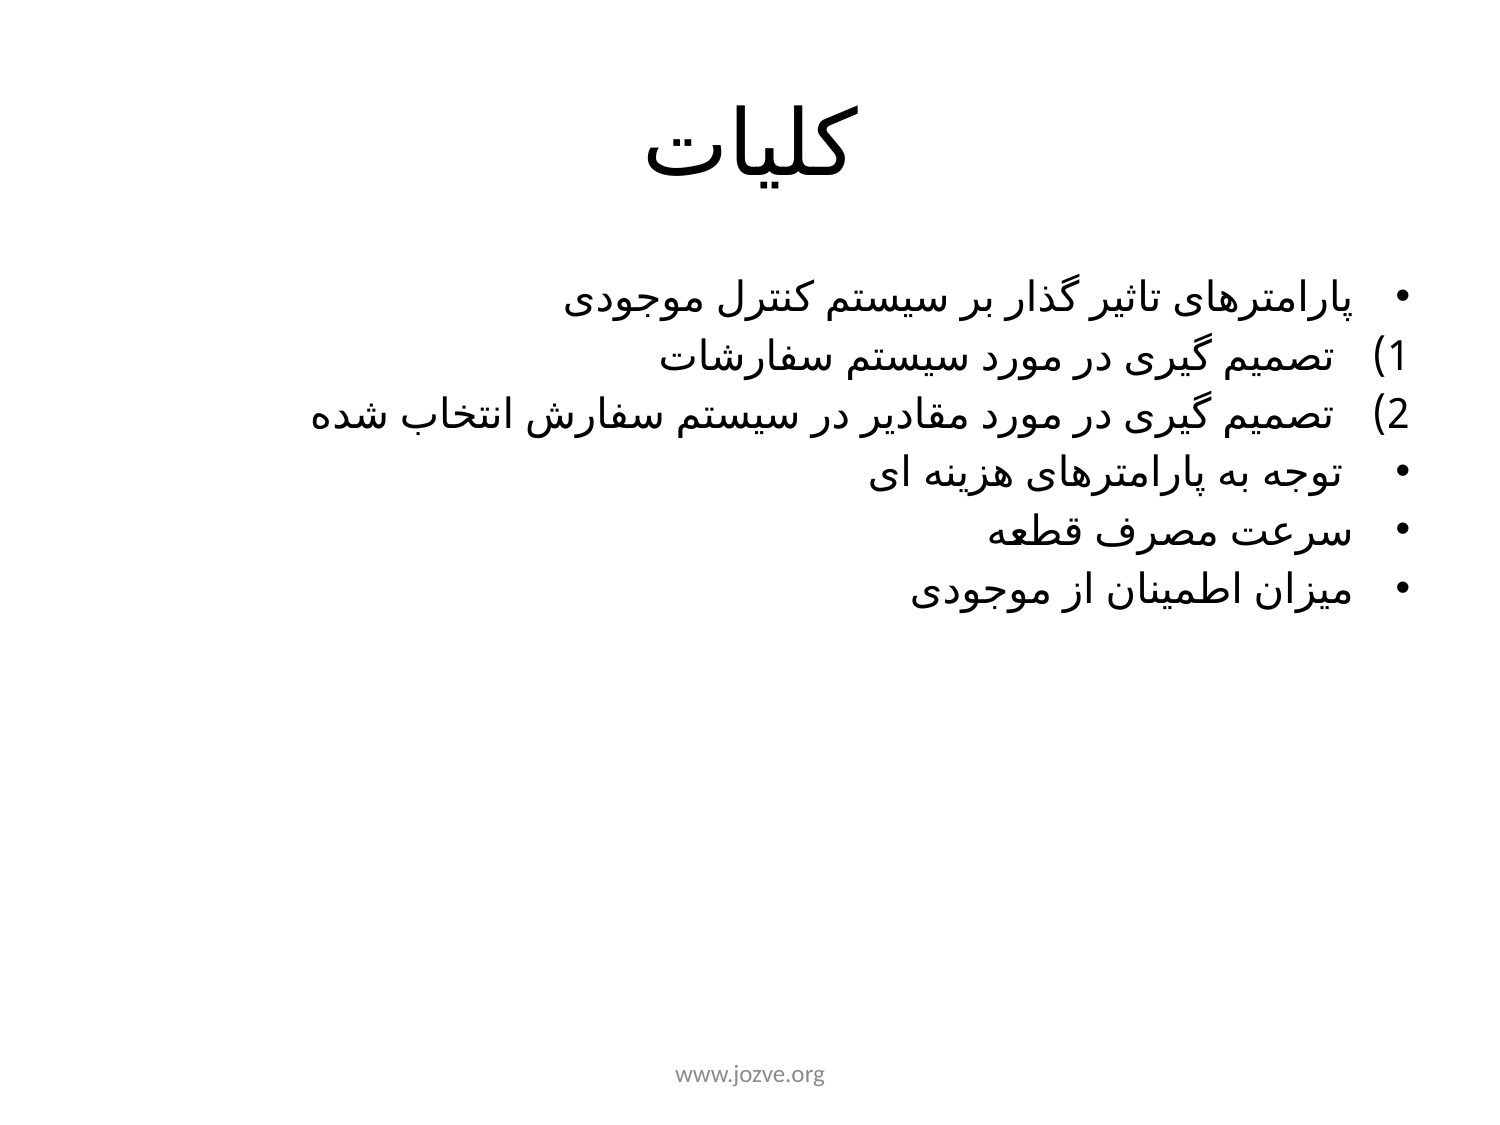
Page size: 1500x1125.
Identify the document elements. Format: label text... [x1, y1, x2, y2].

footer www.jozve.org [512, 1042, 988, 1103]
title کلیات [75, 45, 1425, 233]
list پارامترهای تاثیر گذار بر سیستم کنترل موجودی تصمیم گیری در مورد سیستم سفارشات تصمیم گیری در مورد مقادیر در سیستم سفارش انتخاب شده توجه به پارامترهای هزینه ای سرعت مصرف قطعه میزان اطمینان از موجودی [75, 262, 1425, 1005]
